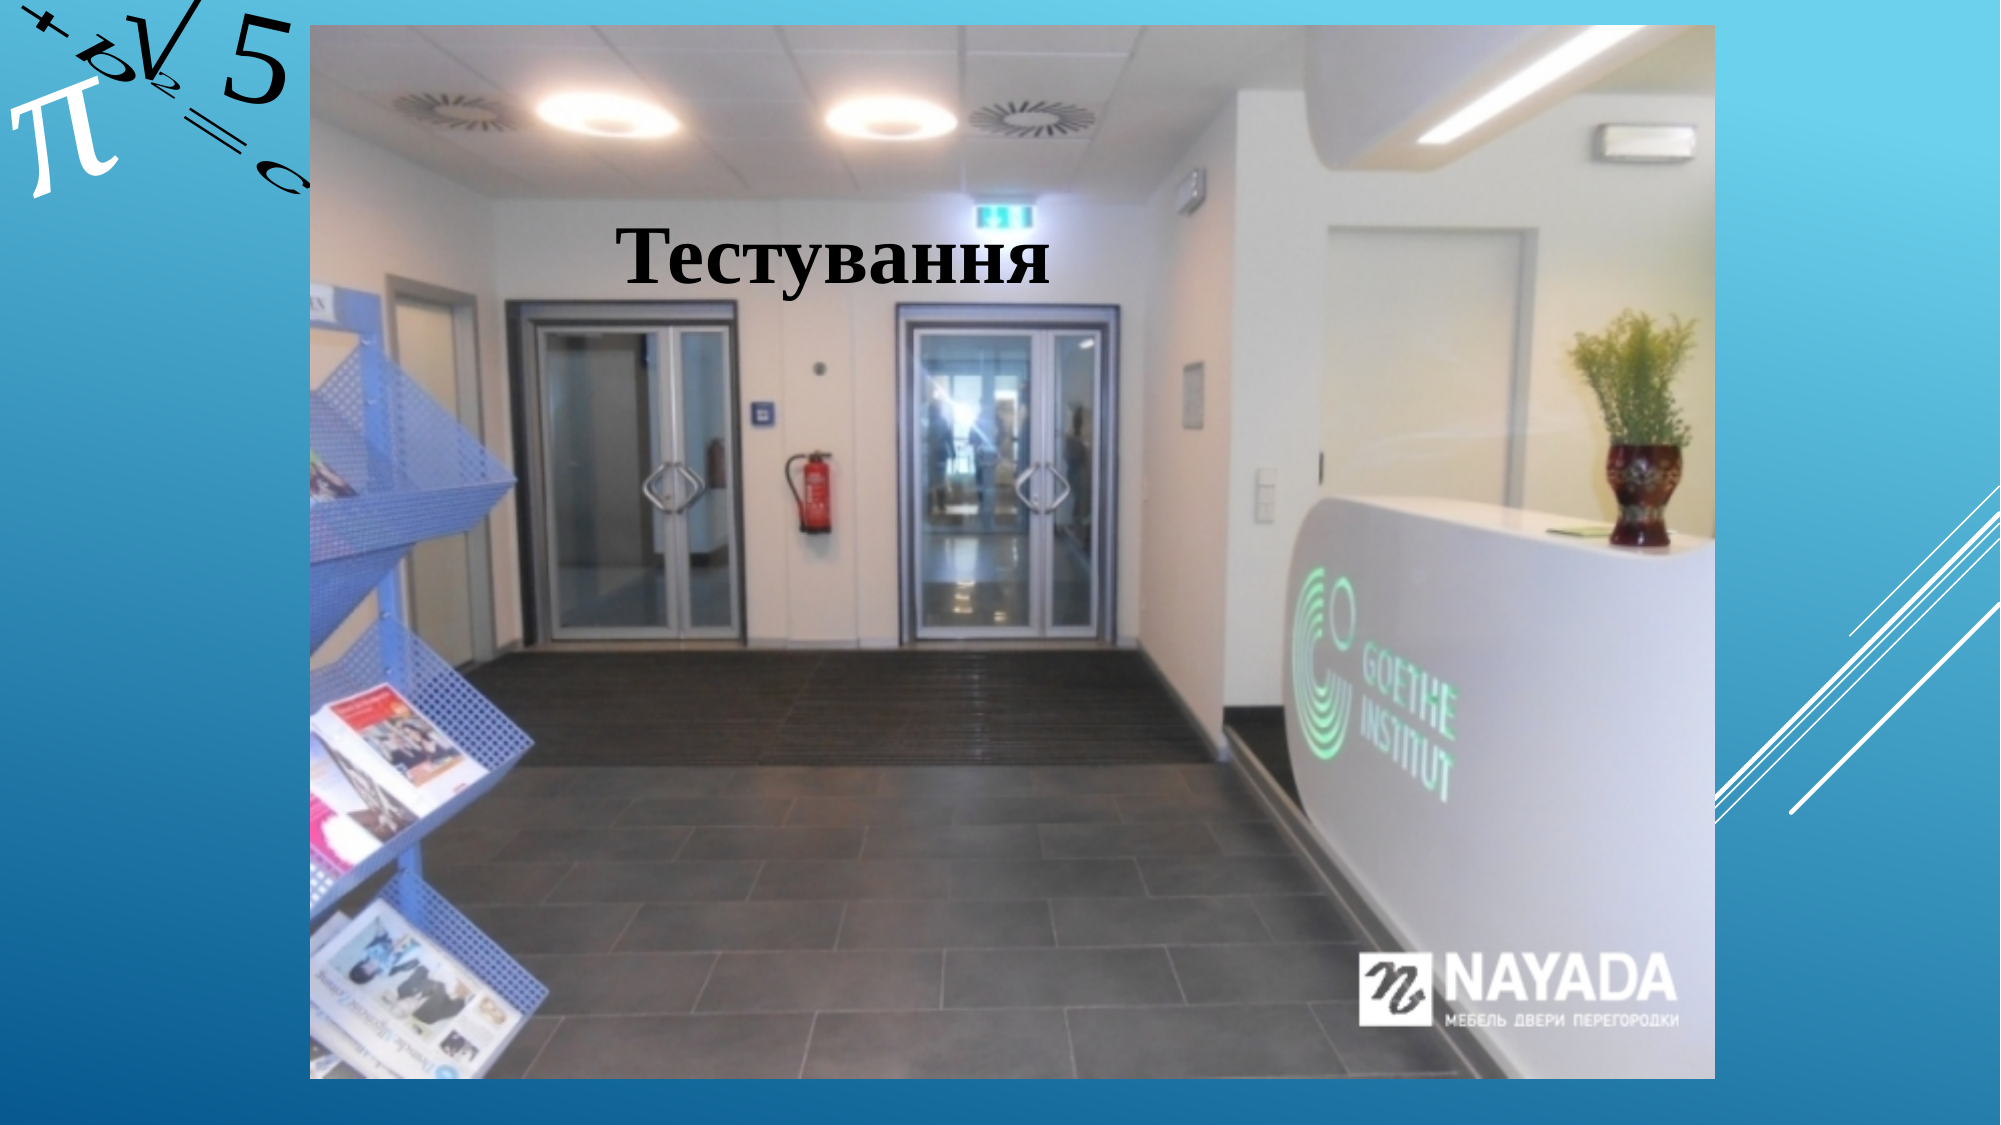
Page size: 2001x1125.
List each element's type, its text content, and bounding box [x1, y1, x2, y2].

text_box π [0, 0, 126, 249]
picture [310, 25, 1715, 1079]
